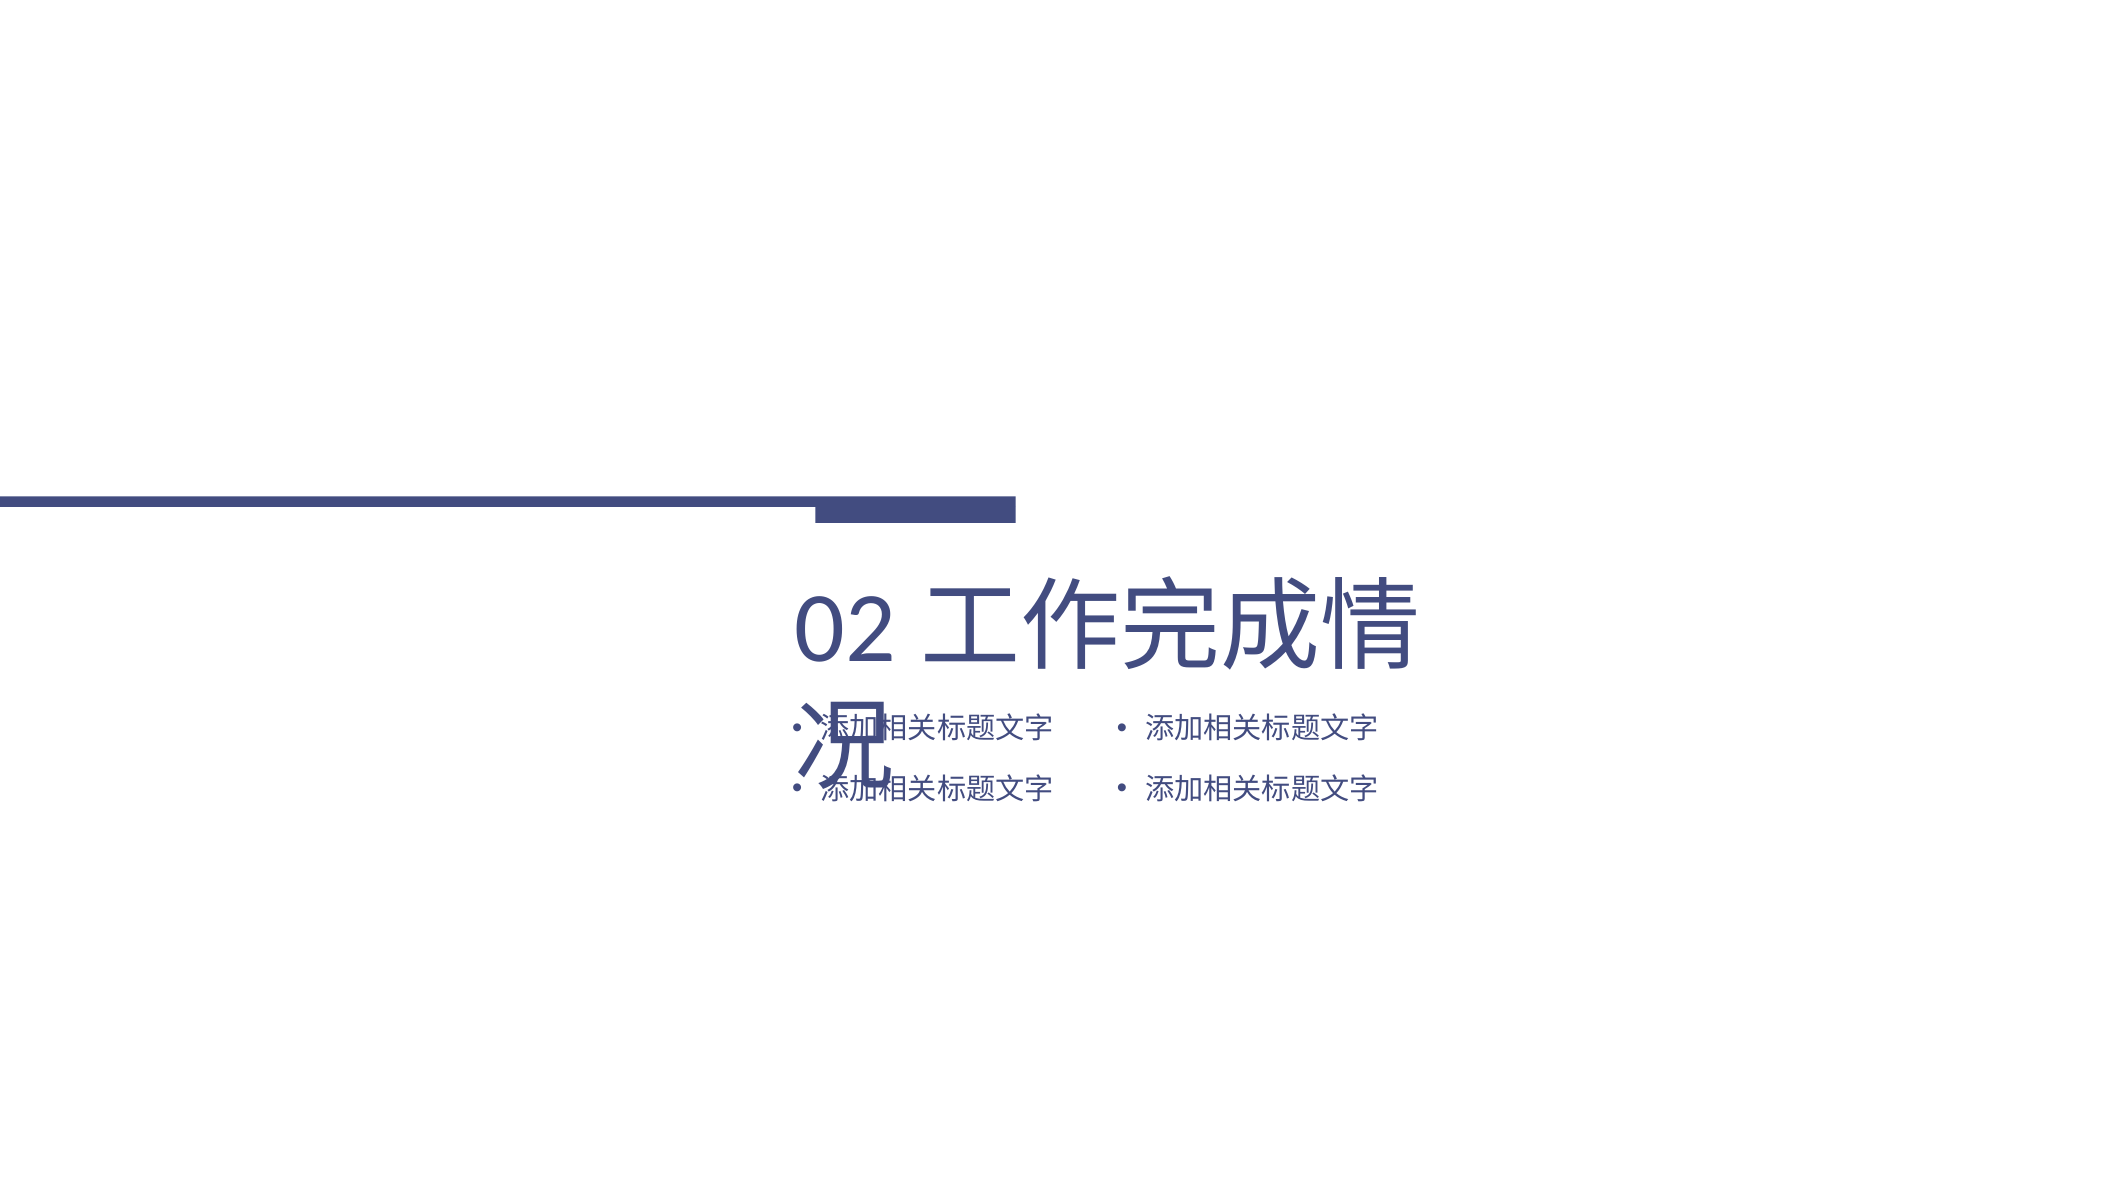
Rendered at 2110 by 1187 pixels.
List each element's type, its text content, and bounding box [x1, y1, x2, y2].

text_box 添加相关标题文字 [1102, 762, 1508, 813]
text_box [0, 496, 1016, 523]
text_box 添加相关标题文字 [777, 762, 1102, 813]
text_box 02工作完成情况 [794, 561, 1516, 802]
text_box 添加相关标题文字 [777, 702, 1102, 752]
text_box 添加相关标题文字 [1102, 702, 1508, 752]
